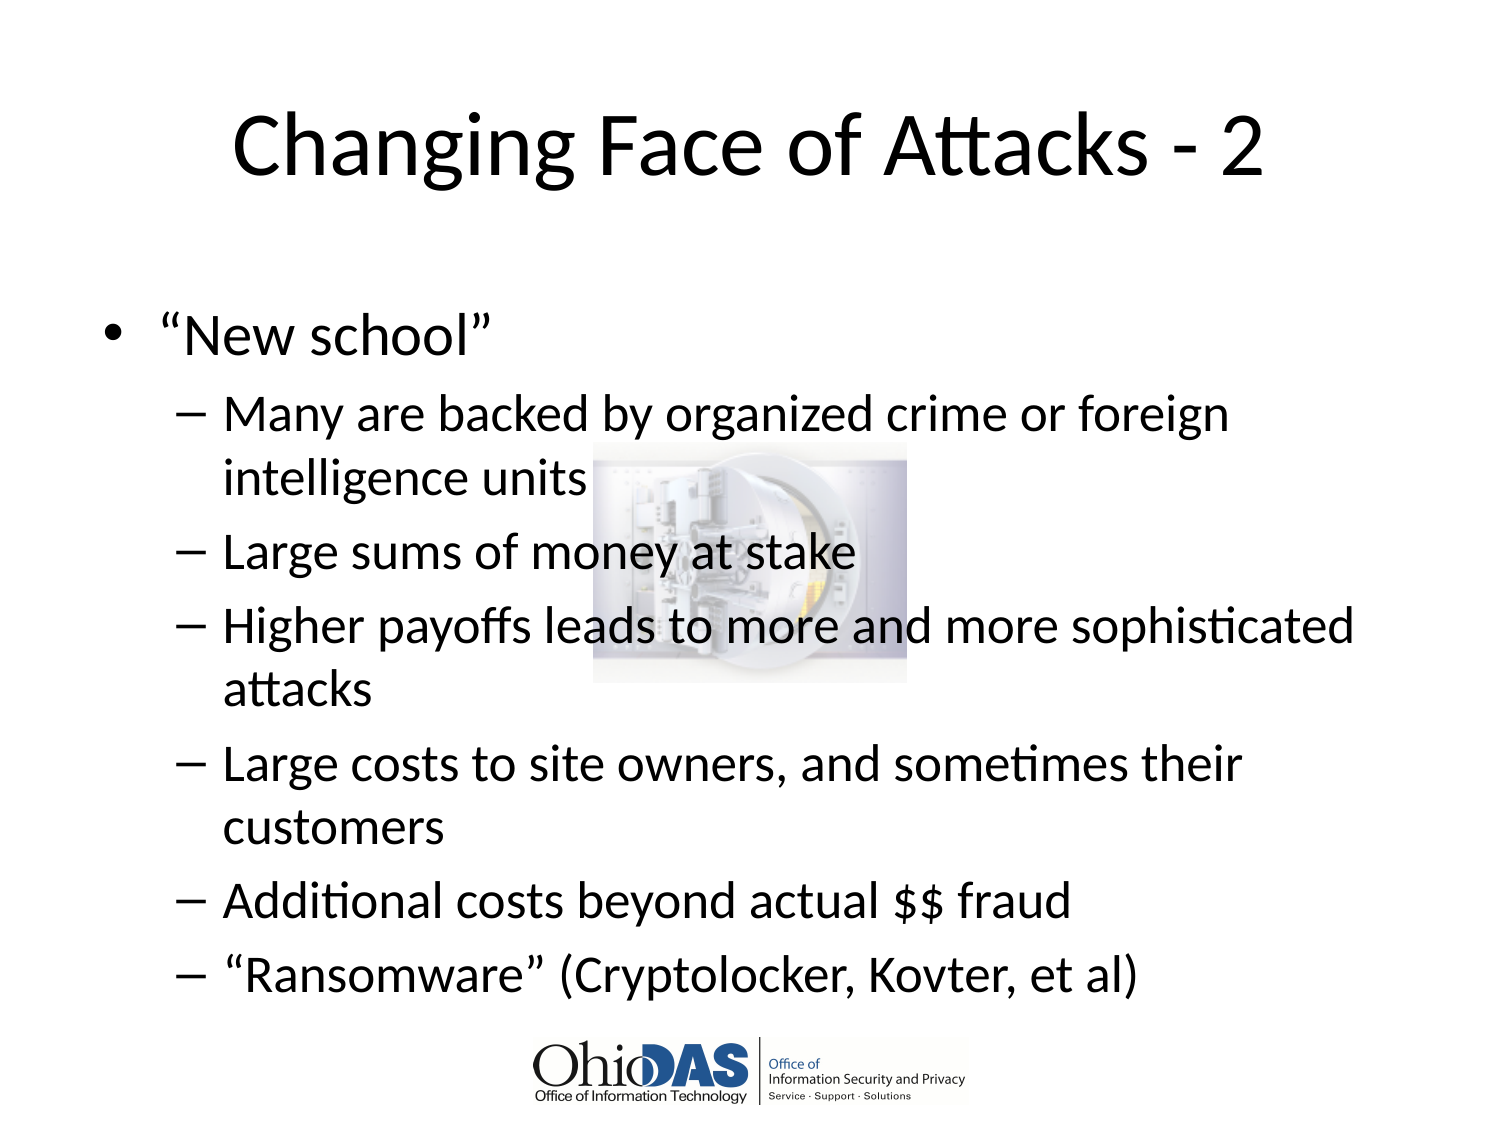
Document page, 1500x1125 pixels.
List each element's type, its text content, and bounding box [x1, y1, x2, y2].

list “New school” Many are backed by organized crime or foreign intelligence units Large sums of money at stake Higher payoffs leads to more and more sophisticated attacks Large costs to site owners, and sometimes their customers Additional costs beyond actual $$ fraud “Ransomware” (Cryptolocker, Kovter, et al) [87, 287, 1425, 1013]
picture [533, 1037, 969, 1105]
title Changing Face of Attacks - 2 [75, 45, 1425, 233]
